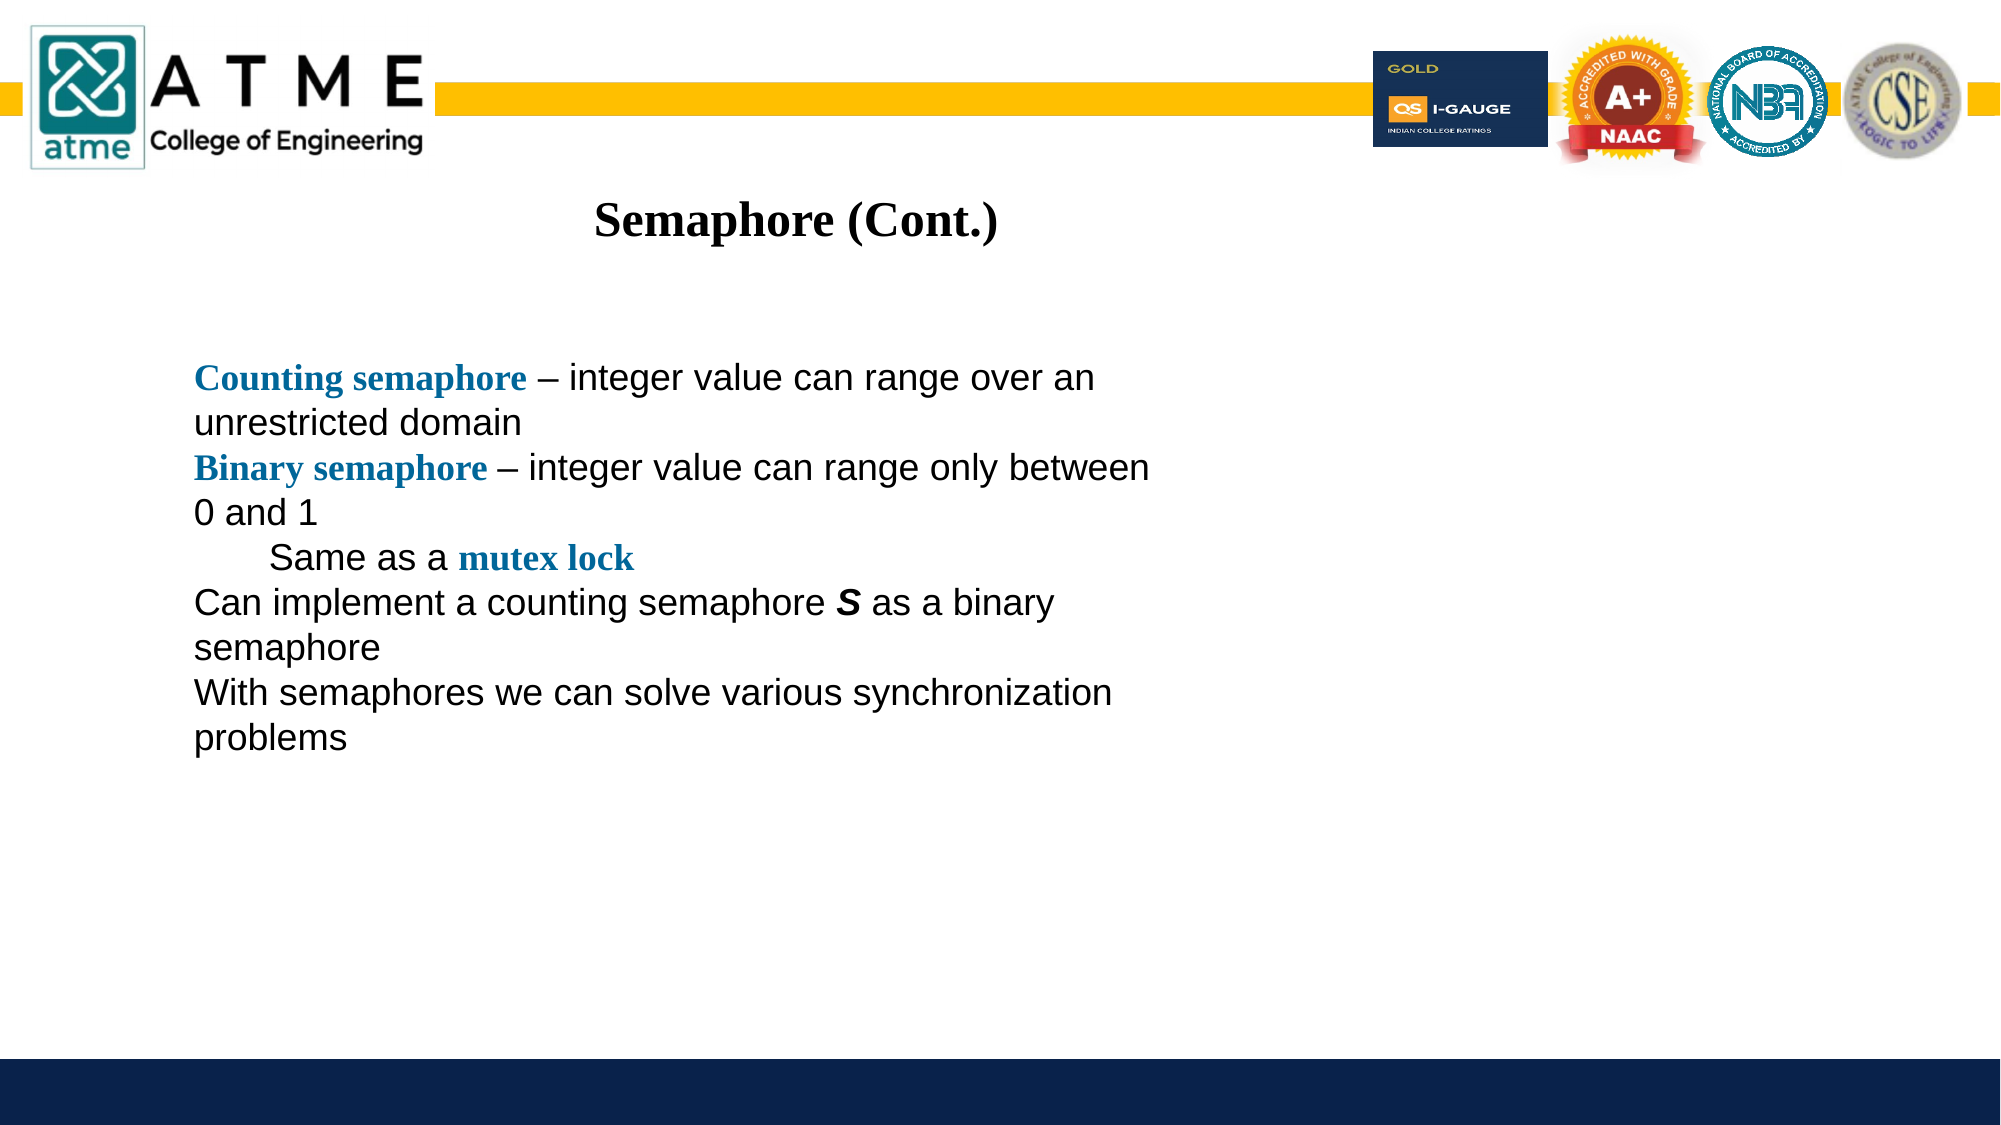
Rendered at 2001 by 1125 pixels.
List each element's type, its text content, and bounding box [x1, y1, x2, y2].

title Semaphore (Cont.) [96, 179, 1497, 254]
picture [1373, 20, 1828, 180]
picture [0, 1059, 2001, 1125]
list Counting semaphore – integer value can range over an unrestricted domain Binary semaphore – integer value can range only between 0 and 1 Same as a mutex lock Can implement a counting semaphore S as a binary semaphore With semaphores we can solve various synchronization problems [179, 345, 1191, 1044]
picture [22, 15, 435, 178]
picture [1840, 26, 1968, 176]
